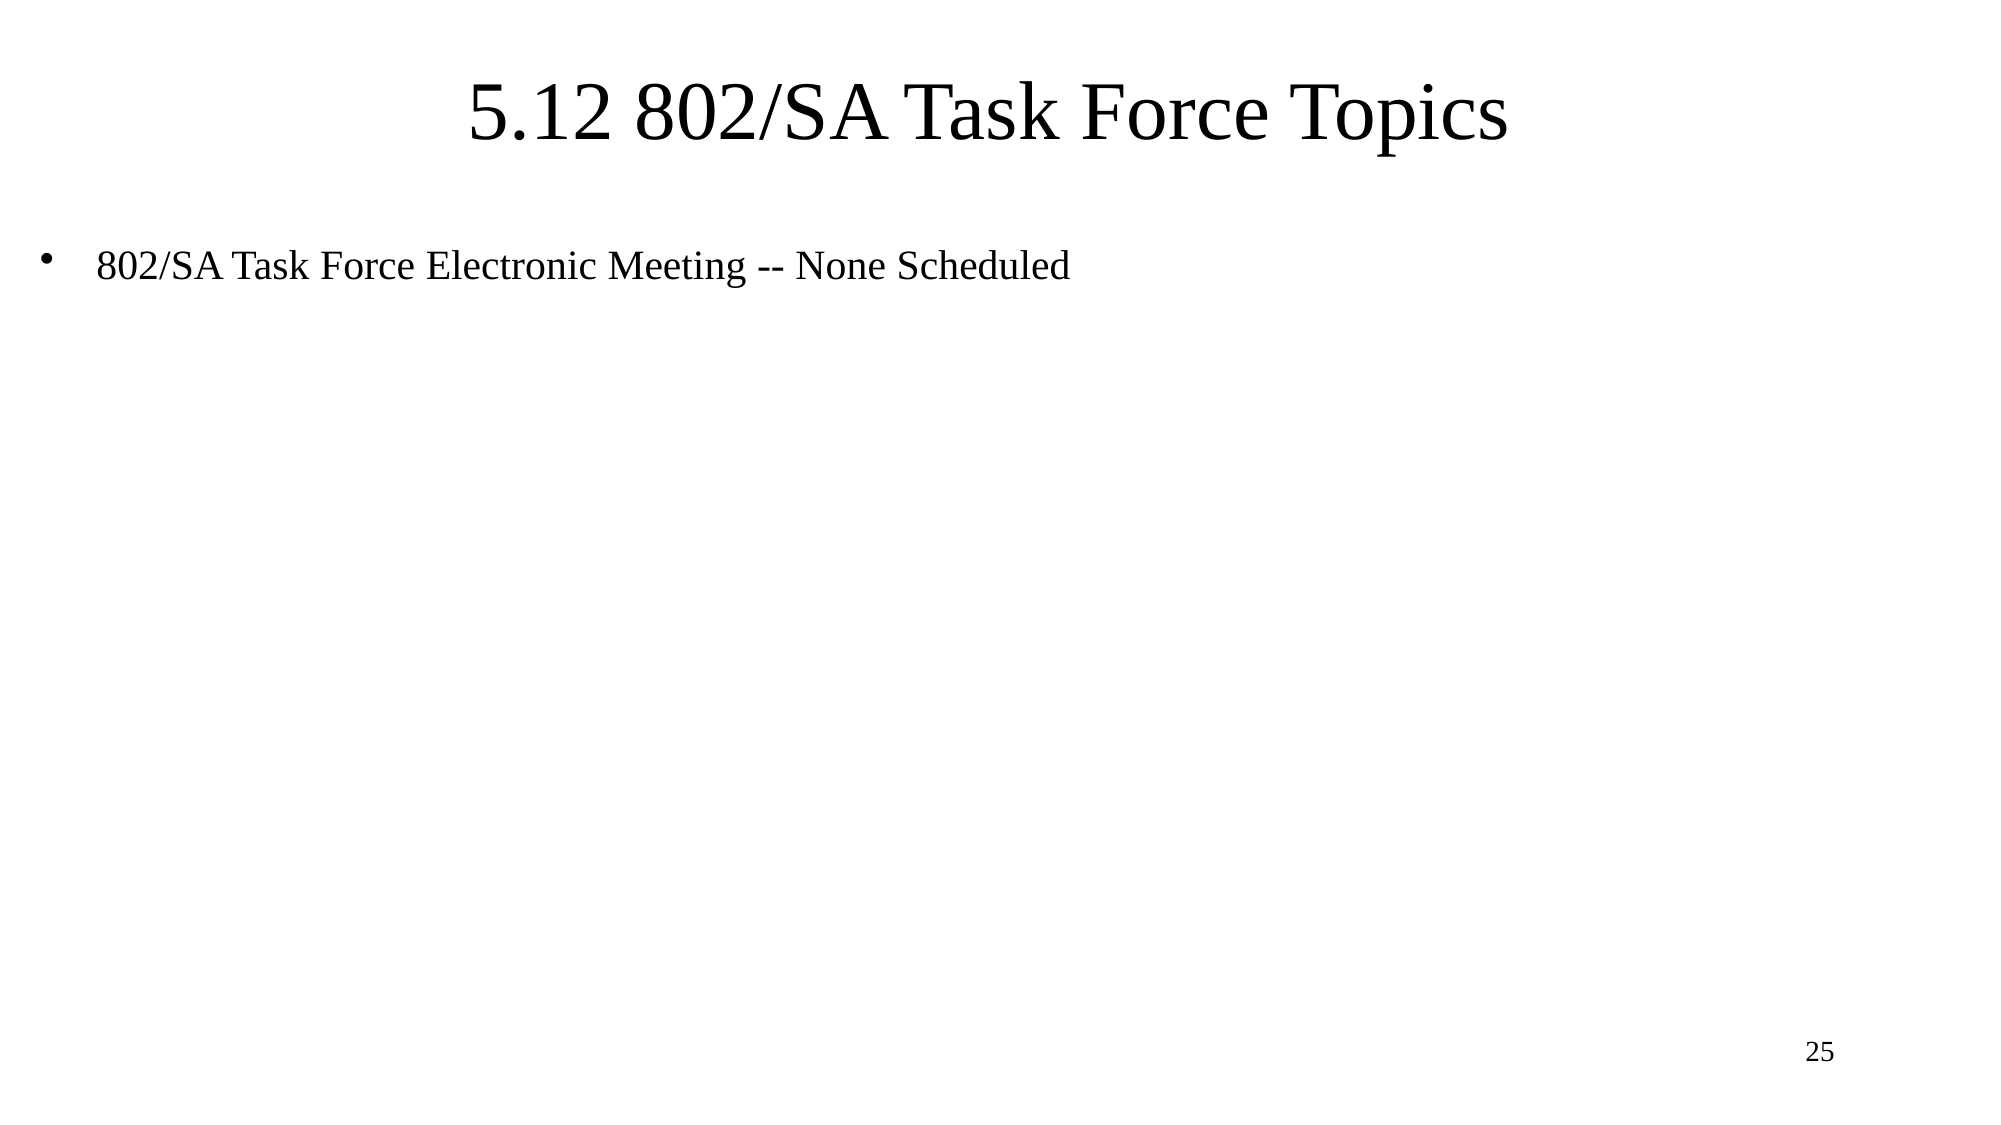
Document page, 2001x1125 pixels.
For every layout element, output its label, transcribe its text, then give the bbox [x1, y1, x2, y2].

title 5.12 802/SA Task Force Topics [362, 12, 1638, 201]
list 802/SA Task Force Electronic Meeting -- None Scheduled [24, 230, 1901, 1119]
